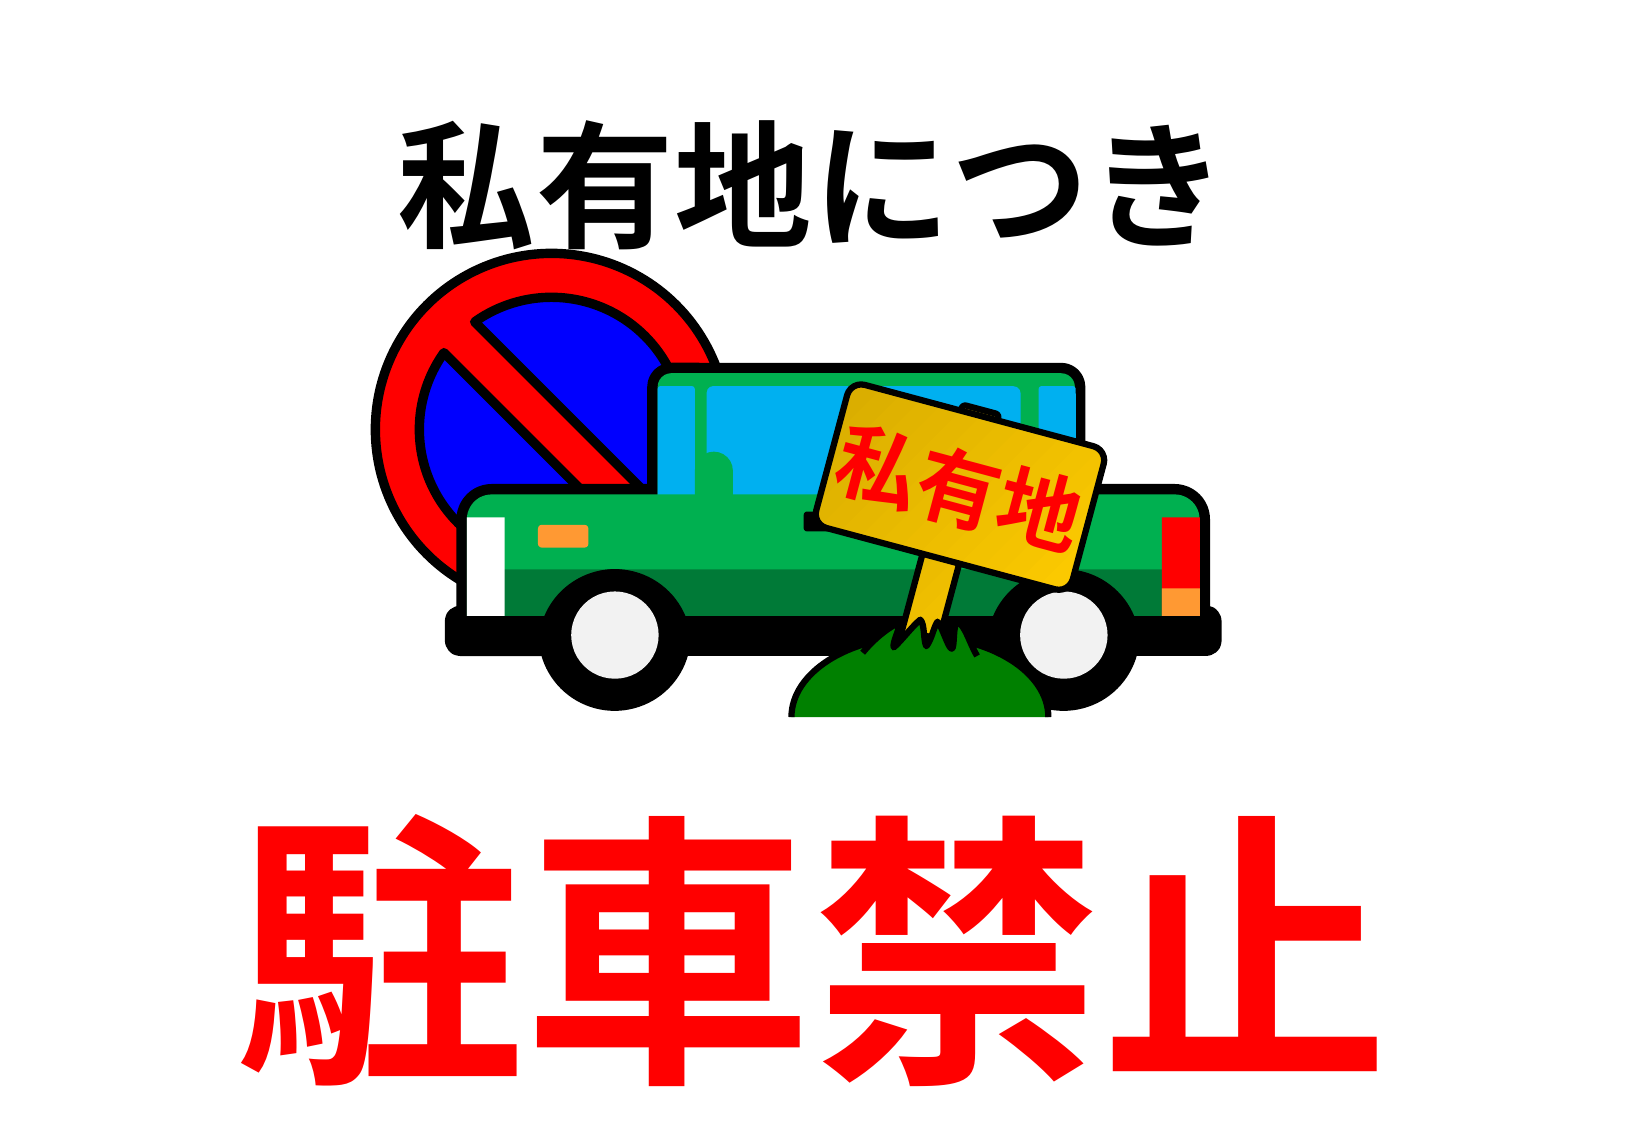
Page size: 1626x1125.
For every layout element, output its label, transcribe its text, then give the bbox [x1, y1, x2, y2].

text_box 駐車禁止 [0, 765, 1625, 1125]
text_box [375, 253, 1212, 723]
text_box 私有地につき [0, 92, 1625, 273]
